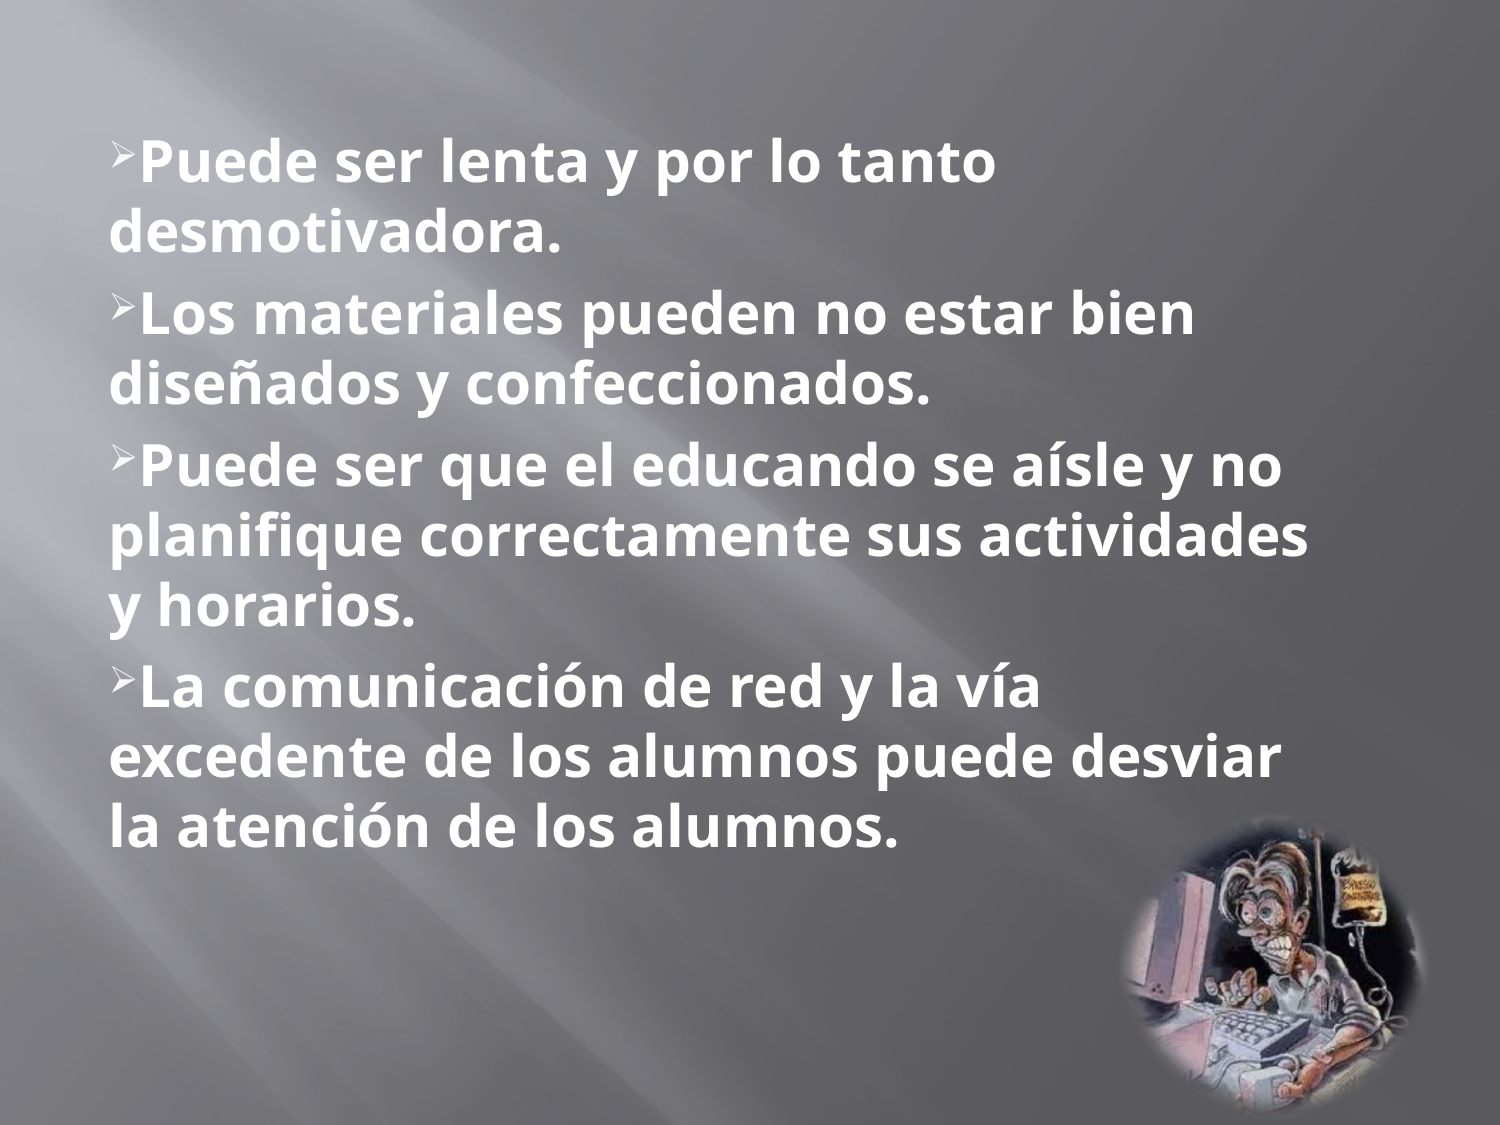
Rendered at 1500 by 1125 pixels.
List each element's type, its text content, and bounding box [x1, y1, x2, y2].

picture [1112, 808, 1435, 1125]
subtitle Puede ser lenta y por lo tanto desmotivadora. Los materiales pueden no estar bien diseñados y confeccionados. Puede ser que el educando se aísle y no planifique correctamente sus actividades y horarios. La comunicación de red y la vía excedente de los alumnos puede desviar la atención de los alumnos. [93, 117, 1348, 914]
